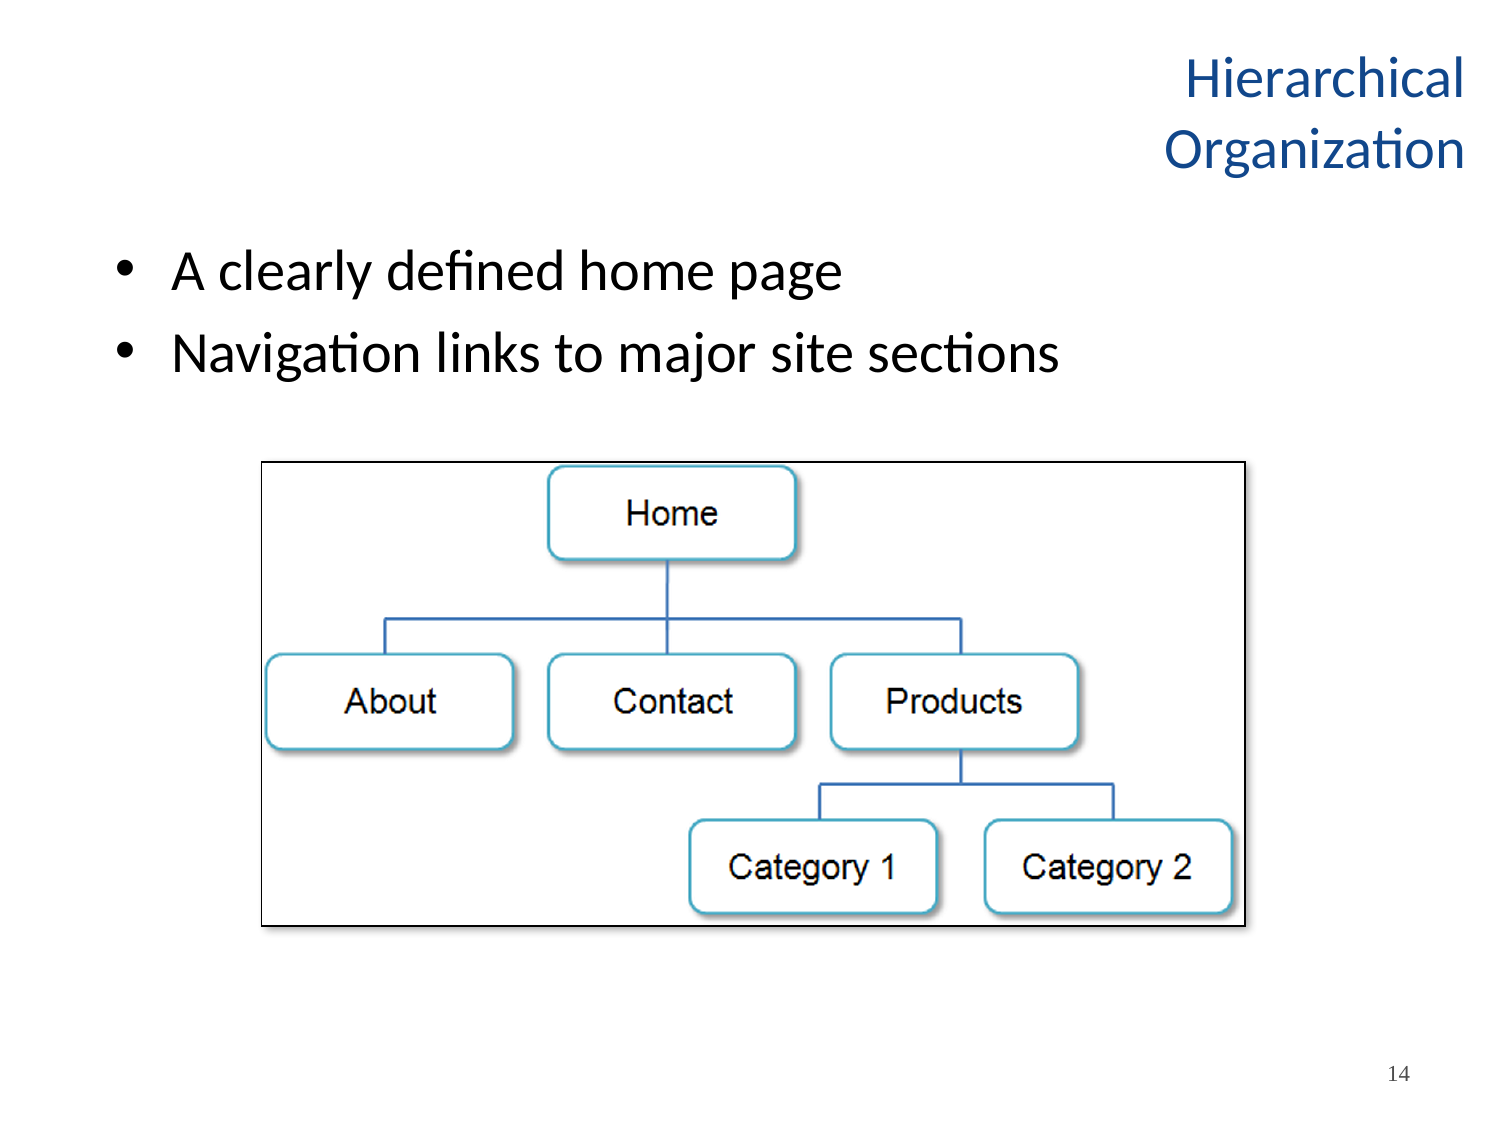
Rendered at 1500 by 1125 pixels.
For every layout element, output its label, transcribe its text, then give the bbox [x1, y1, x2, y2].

picture [262, 462, 1245, 926]
list A clearly defined home page Navigation links to major site sections [99, 224, 1438, 888]
title Hierarchical Organization [0, 31, 1482, 188]
slide_number 14 [1074, 1042, 1425, 1103]
